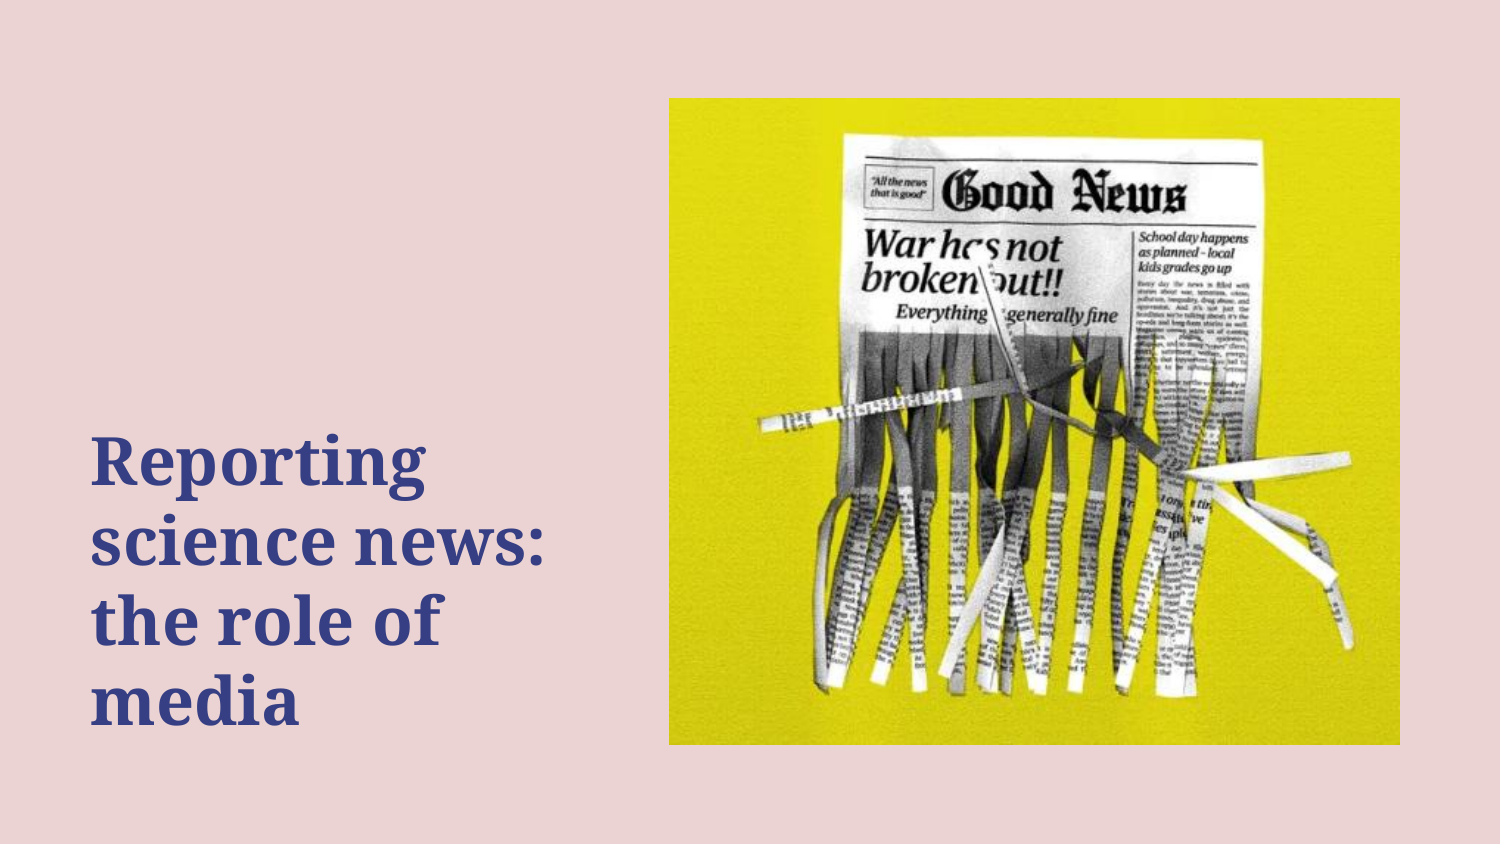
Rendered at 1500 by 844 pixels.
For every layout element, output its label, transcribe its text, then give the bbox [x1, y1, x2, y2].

title Reporting science news: the role of media [79, 78, 643, 745]
picture [669, 98, 1400, 745]
